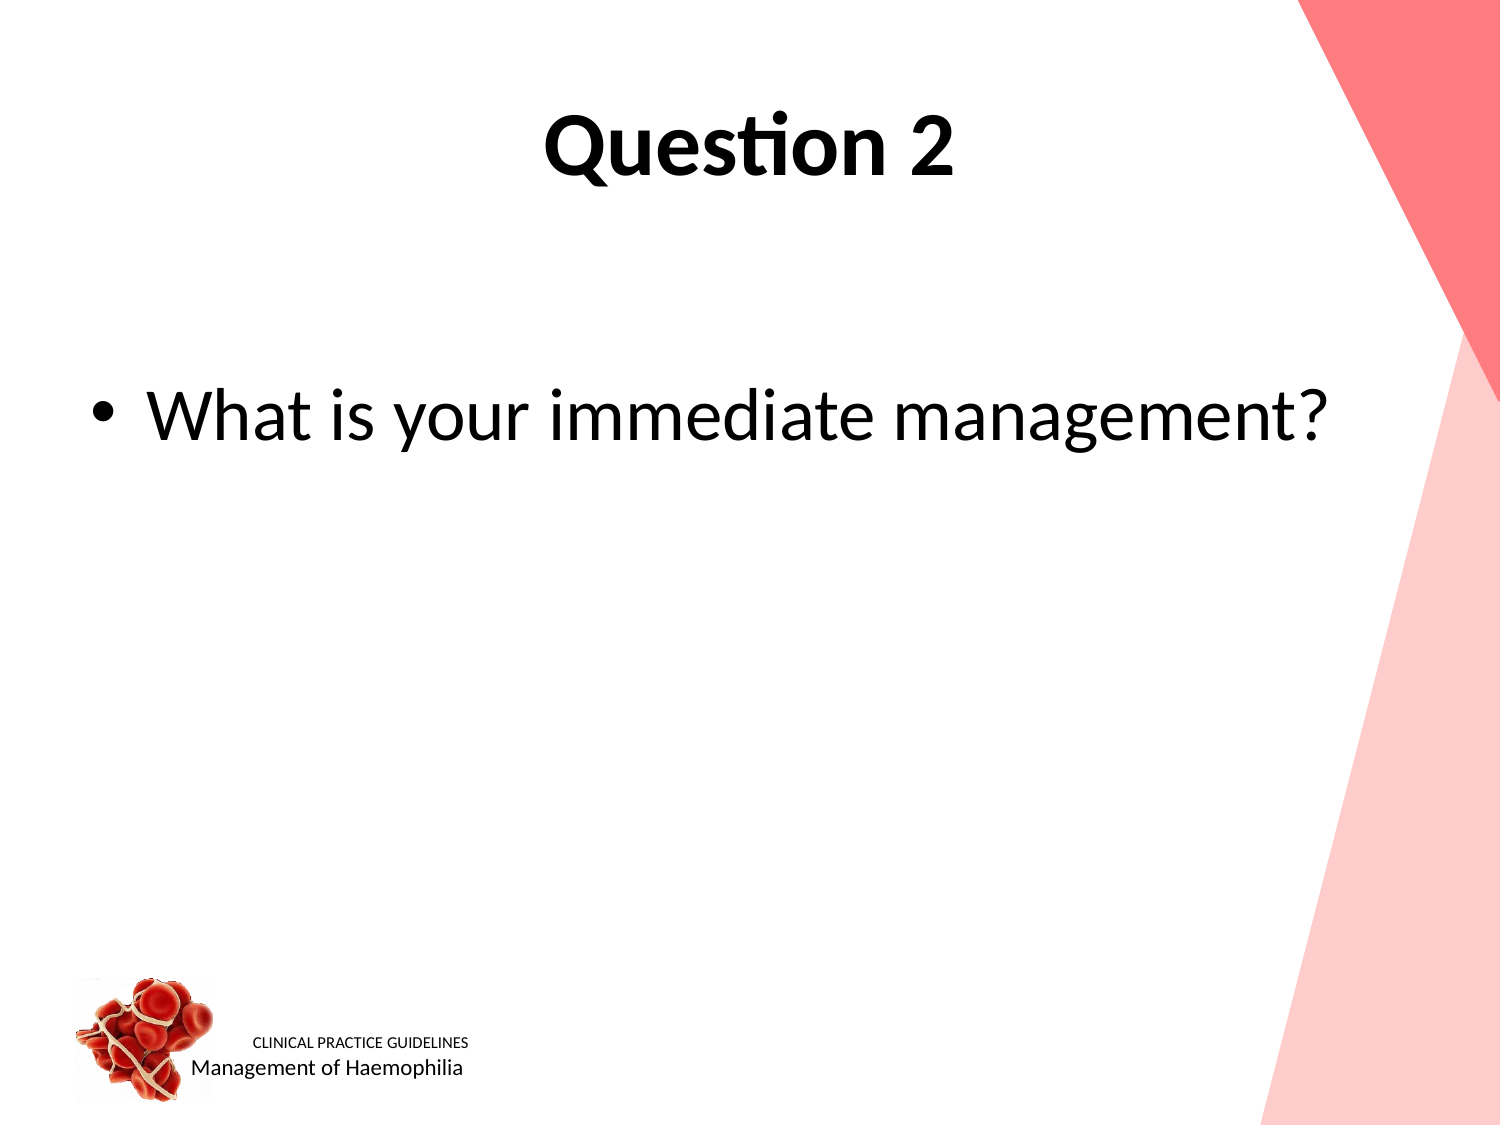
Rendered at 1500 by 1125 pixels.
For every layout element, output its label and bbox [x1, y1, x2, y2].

text_box [74, 0, 1500, 1125]
